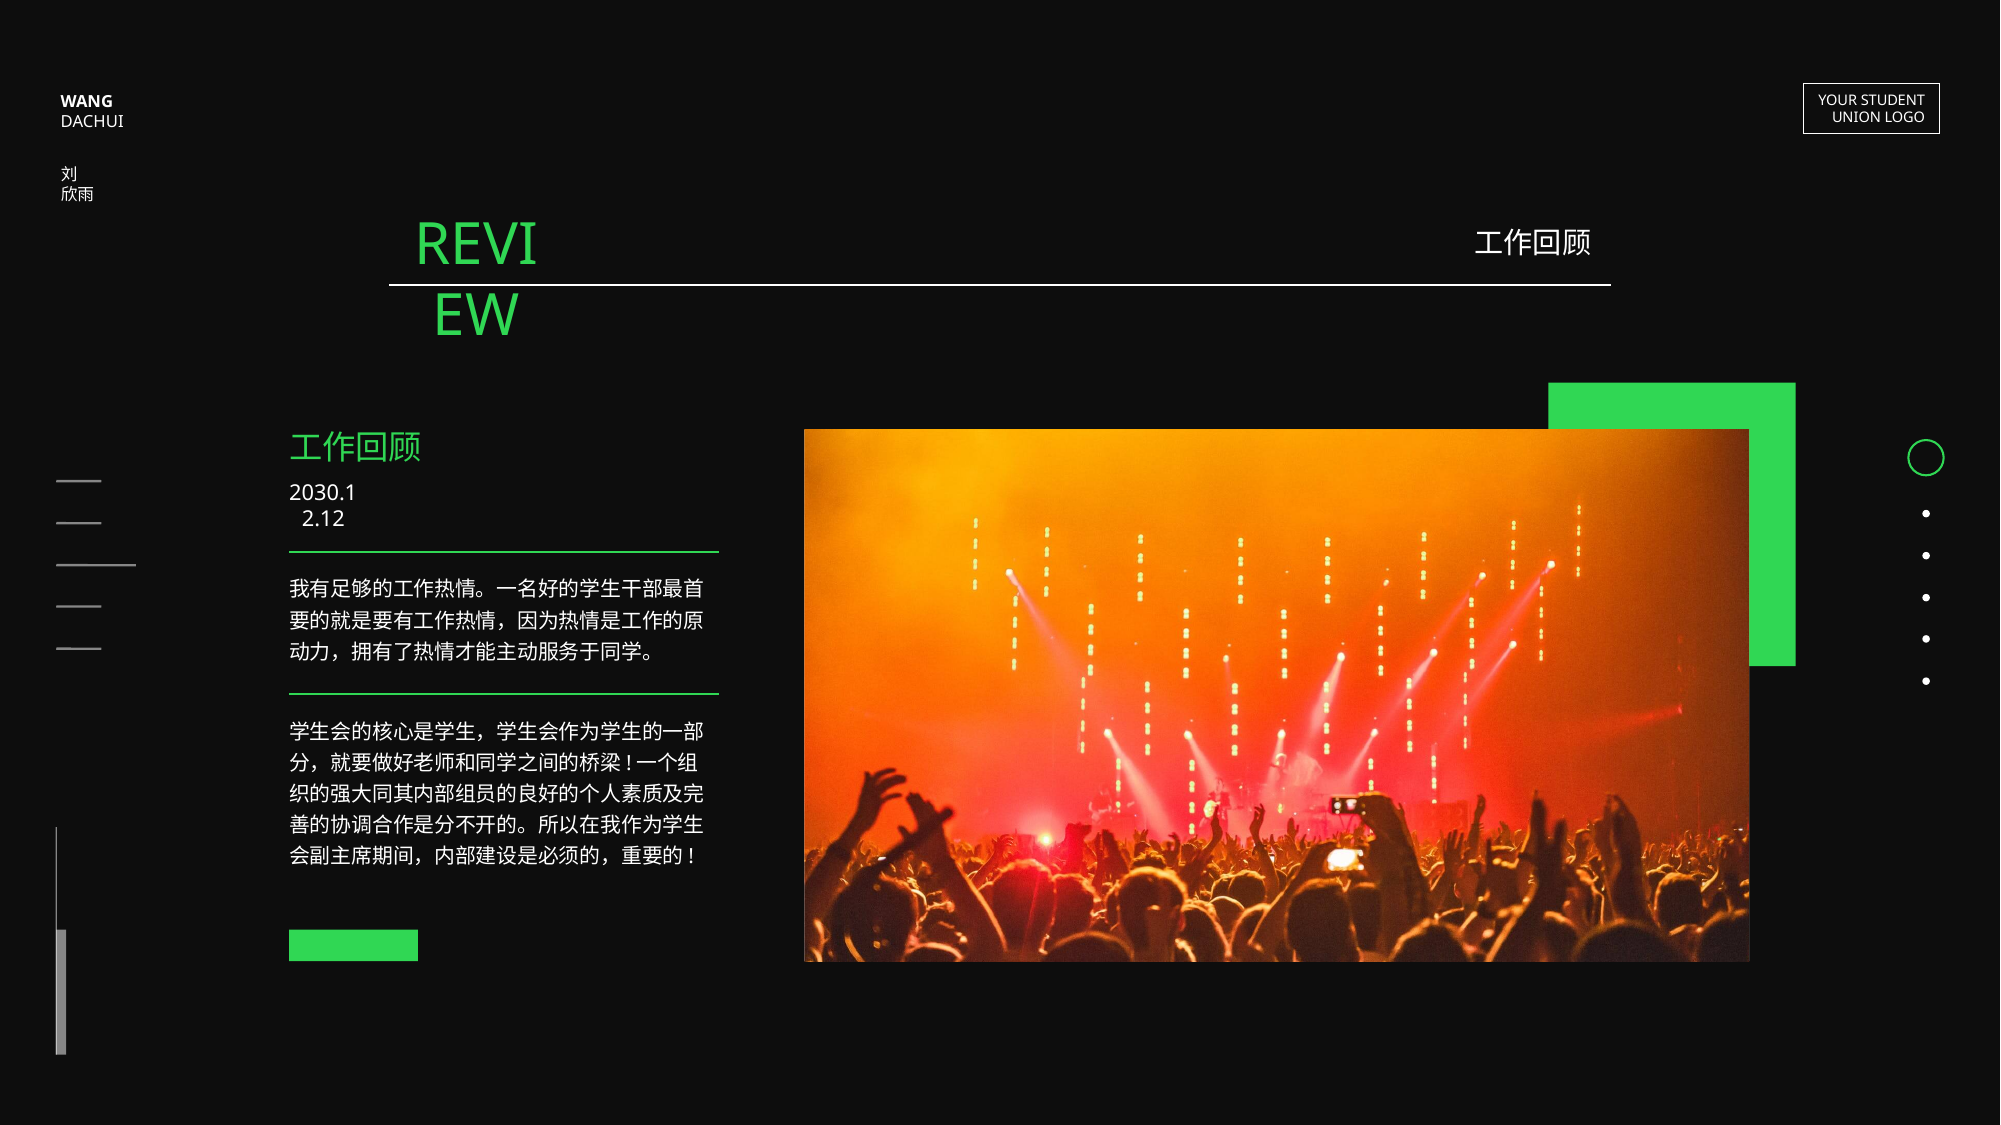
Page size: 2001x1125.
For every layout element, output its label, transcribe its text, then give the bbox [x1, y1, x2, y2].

text_box [1921, 676, 1931, 686]
text_box 学生会的核心是学生，学生会作为学生的一部分，就要做好老师和同学之间的桥梁!一个组织的强大同其内部组员的良好的个人素质及完善的协调合作是分不开的。所以在我作为学生会副主席期间，内部建设是必须的，重要的! [274, 704, 729, 876]
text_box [56, 480, 136, 650]
text_box [1921, 550, 1931, 561]
text_box 我有足够的工作热情。一名好的学生干部最首要的就是要有工作热情，因为热情是工作的原动力，拥有了热情才能主动服务于同学。 [274, 562, 729, 671]
text_box 工作回顾 [1299, 216, 1607, 267]
text_box 刘 欣雨 [46, 156, 126, 212]
text_box 工作回顾 [274, 418, 443, 474]
picture [804, 429, 1750, 962]
text_box [1907, 438, 1945, 477]
text_box [1921, 508, 1931, 519]
text_box [1921, 592, 1931, 603]
text_box WANG DACHUI [45, 83, 200, 139]
text_box [288, 929, 419, 962]
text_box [804, 382, 1796, 962]
text_box REVIEW [393, 199, 559, 284]
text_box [56, 827, 67, 1055]
text_box [1921, 634, 1931, 644]
text_box REVIEW [393, 286, 559, 354]
text_box YOUR STUDENT UNION LOGO [1803, 83, 1940, 134]
text_box 2030.12.12 [270, 471, 376, 539]
